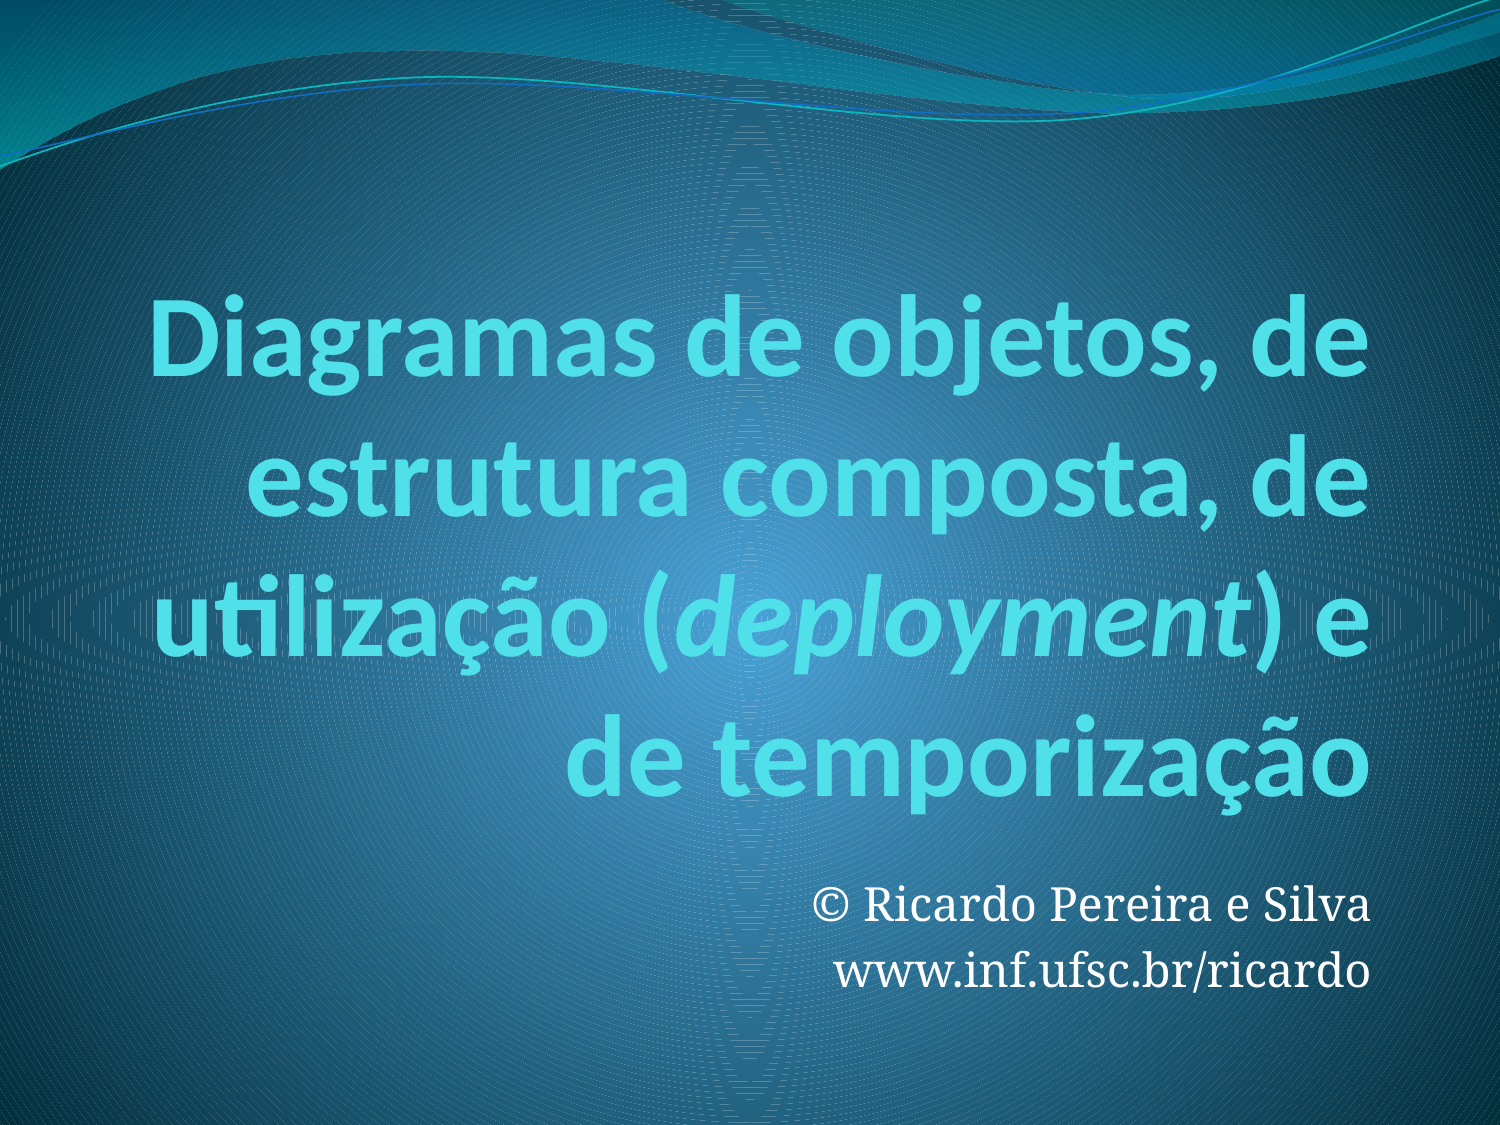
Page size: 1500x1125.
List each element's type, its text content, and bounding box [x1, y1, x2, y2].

title Diagramas de objetos, de estrutura composta, de utilização (deployment) e de temporização [87, 224, 1376, 821]
subtitle © Ricardo Pereira e Silva www.inf.ufsc.br/ricardo [93, 867, 1383, 1005]
